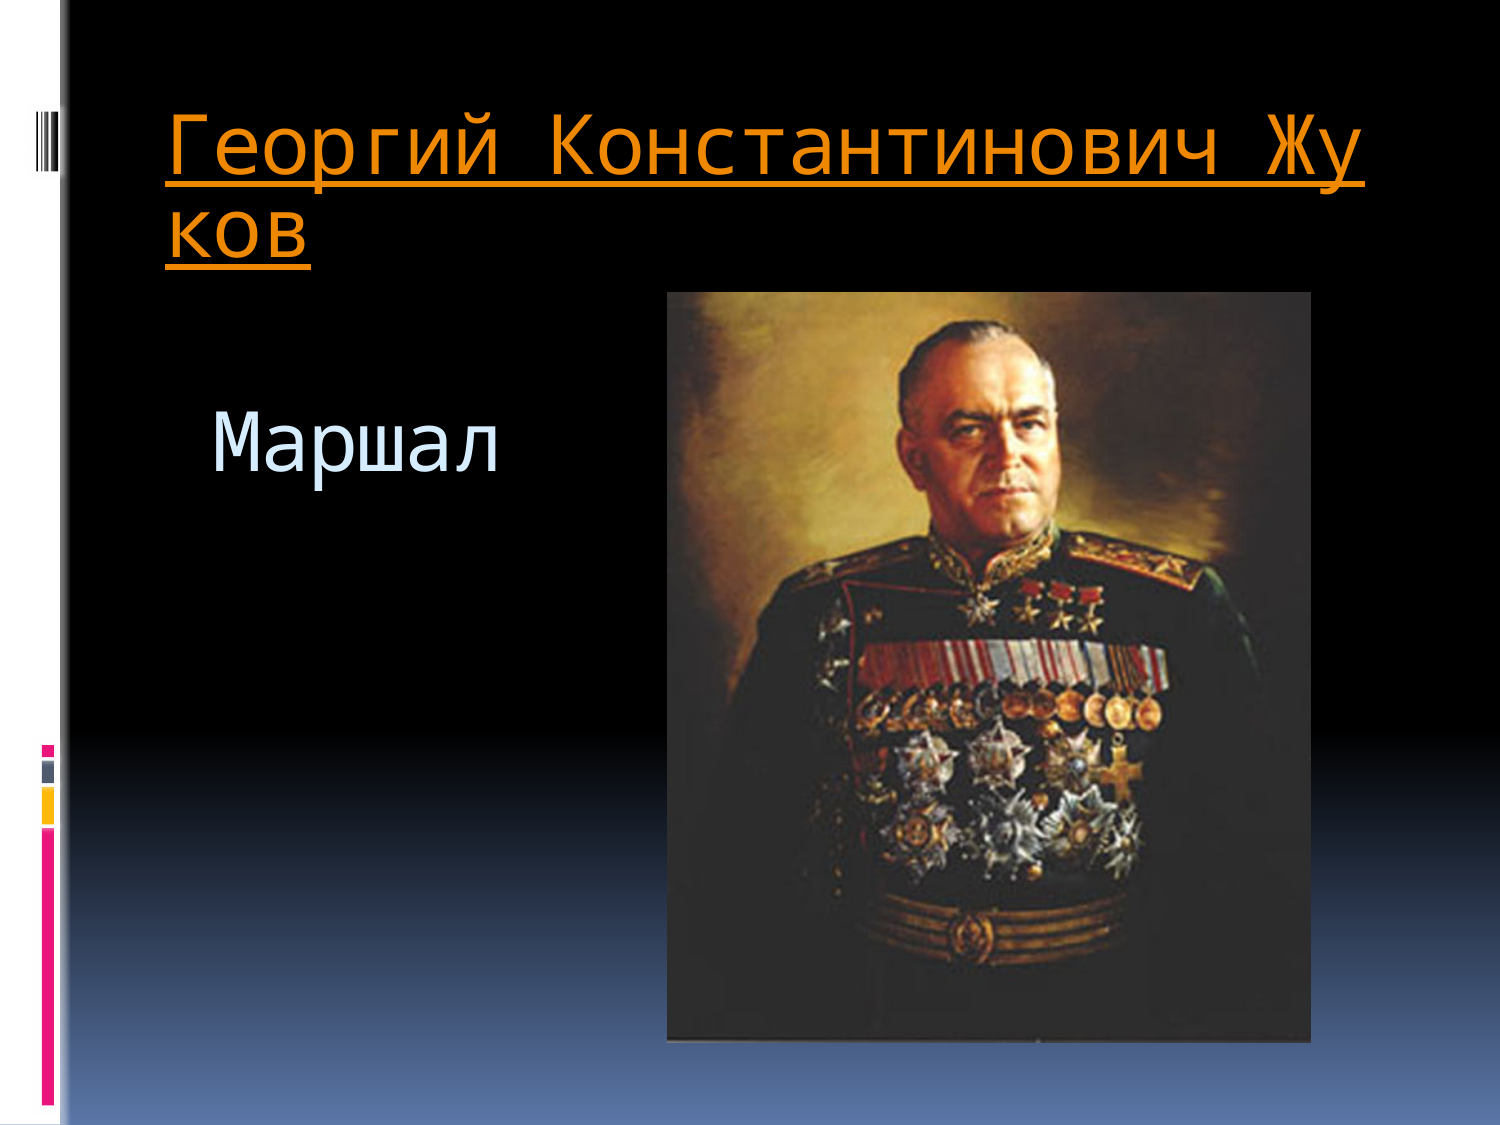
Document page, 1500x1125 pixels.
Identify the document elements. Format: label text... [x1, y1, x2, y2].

title Георгий Константинович Жуков Маршал [150, 83, 1425, 234]
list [667, 292, 1311, 1044]
